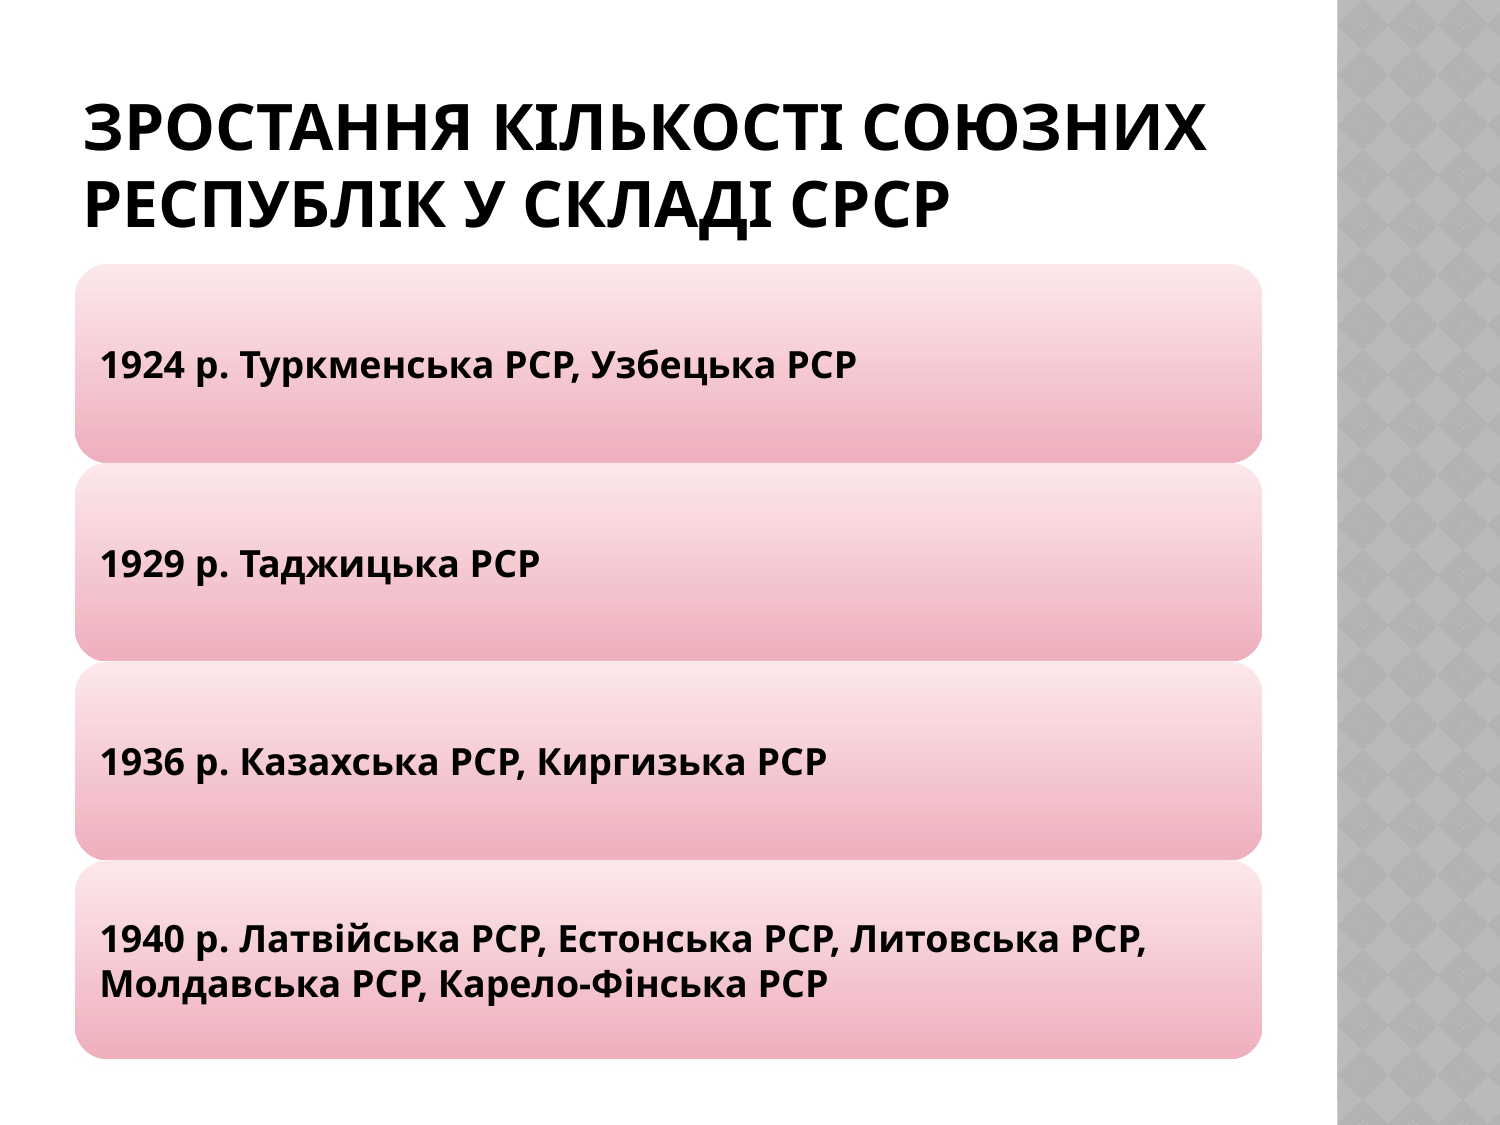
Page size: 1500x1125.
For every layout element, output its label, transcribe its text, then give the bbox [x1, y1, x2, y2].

title Зростання кількості союзних республік у складі СРСР [75, 52, 1263, 240]
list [74, 263, 1263, 1060]
